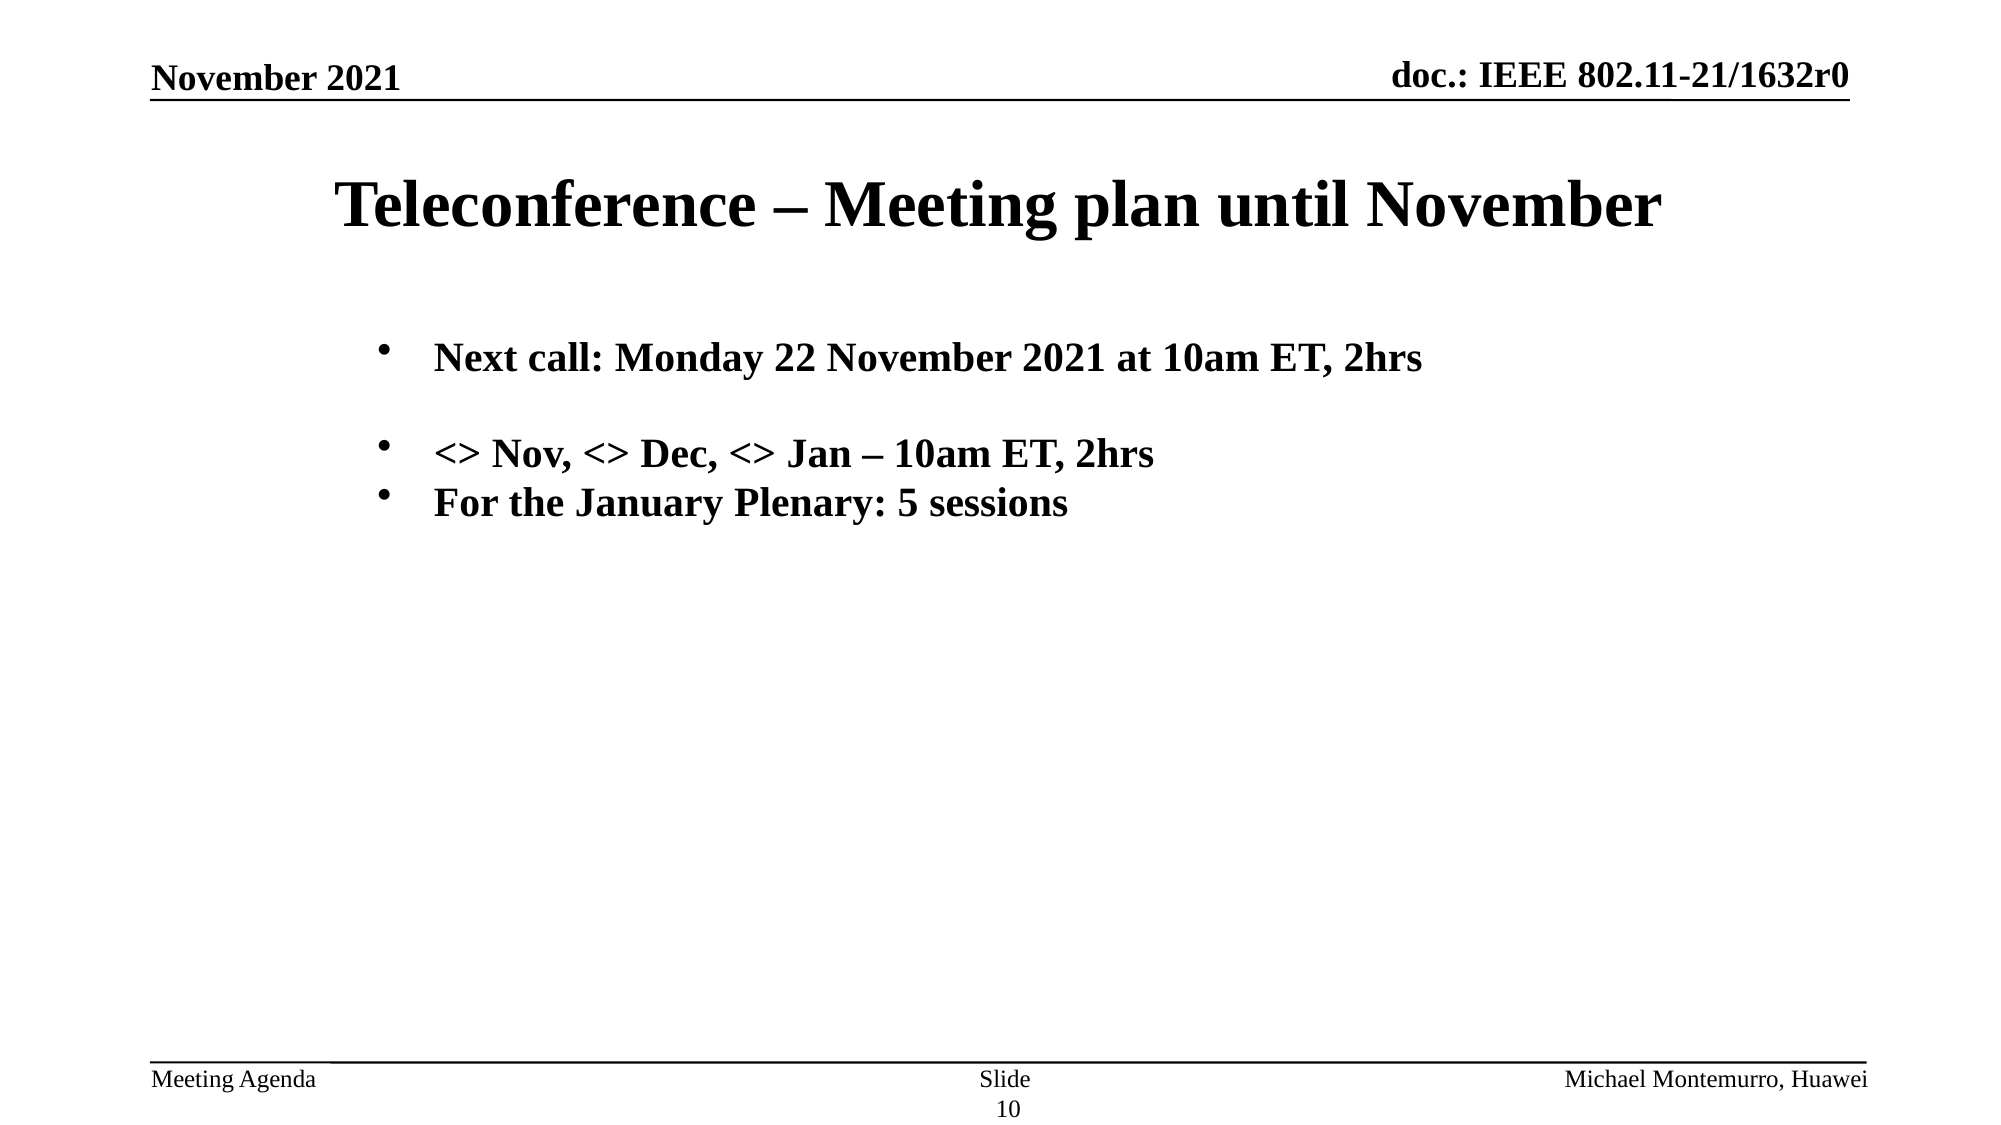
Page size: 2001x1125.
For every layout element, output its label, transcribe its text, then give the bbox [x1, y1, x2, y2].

footer Michael Montemurro, Huawei [1266, 1061, 1869, 1093]
list Next call: Monday 22 November 2021 at 10am ET, 2hrs <> Nov, <> Dec, <> Jan – 10am ET, 2hrs For the January Plenary: 5 sessions [362, 331, 1638, 1007]
title Teleconference – Meeting plan until November [150, 112, 1850, 288]
slide_number Slide 10 [972, 1061, 1045, 1093]
